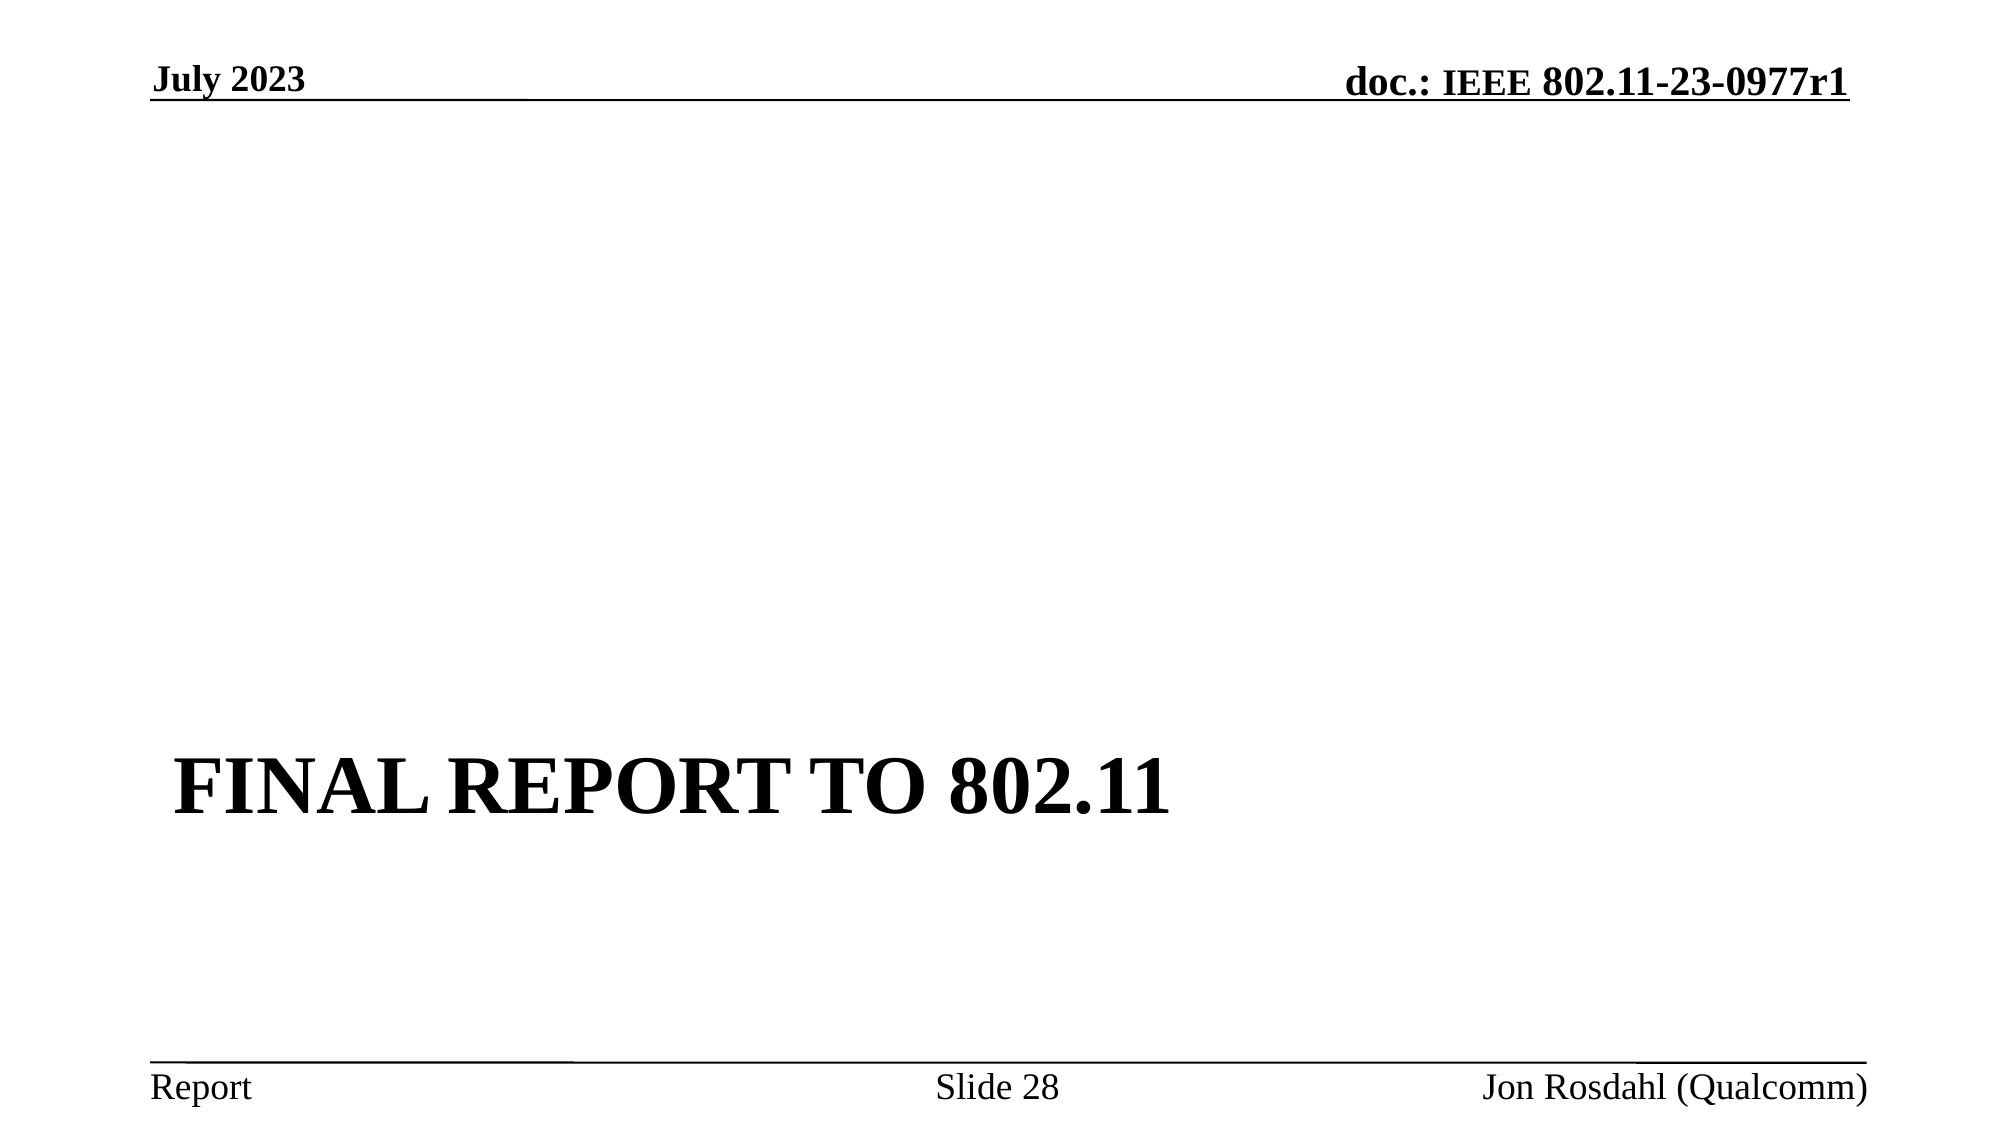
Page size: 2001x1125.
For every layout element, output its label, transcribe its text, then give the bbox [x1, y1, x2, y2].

slide_number Slide 28 [928, 1061, 1067, 1123]
footer Jon Rosdahl (Qualcomm) [1424, 1061, 1869, 1108]
title Final Report to 802.11 [157, 722, 1859, 947]
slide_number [152, 49, 434, 100]
